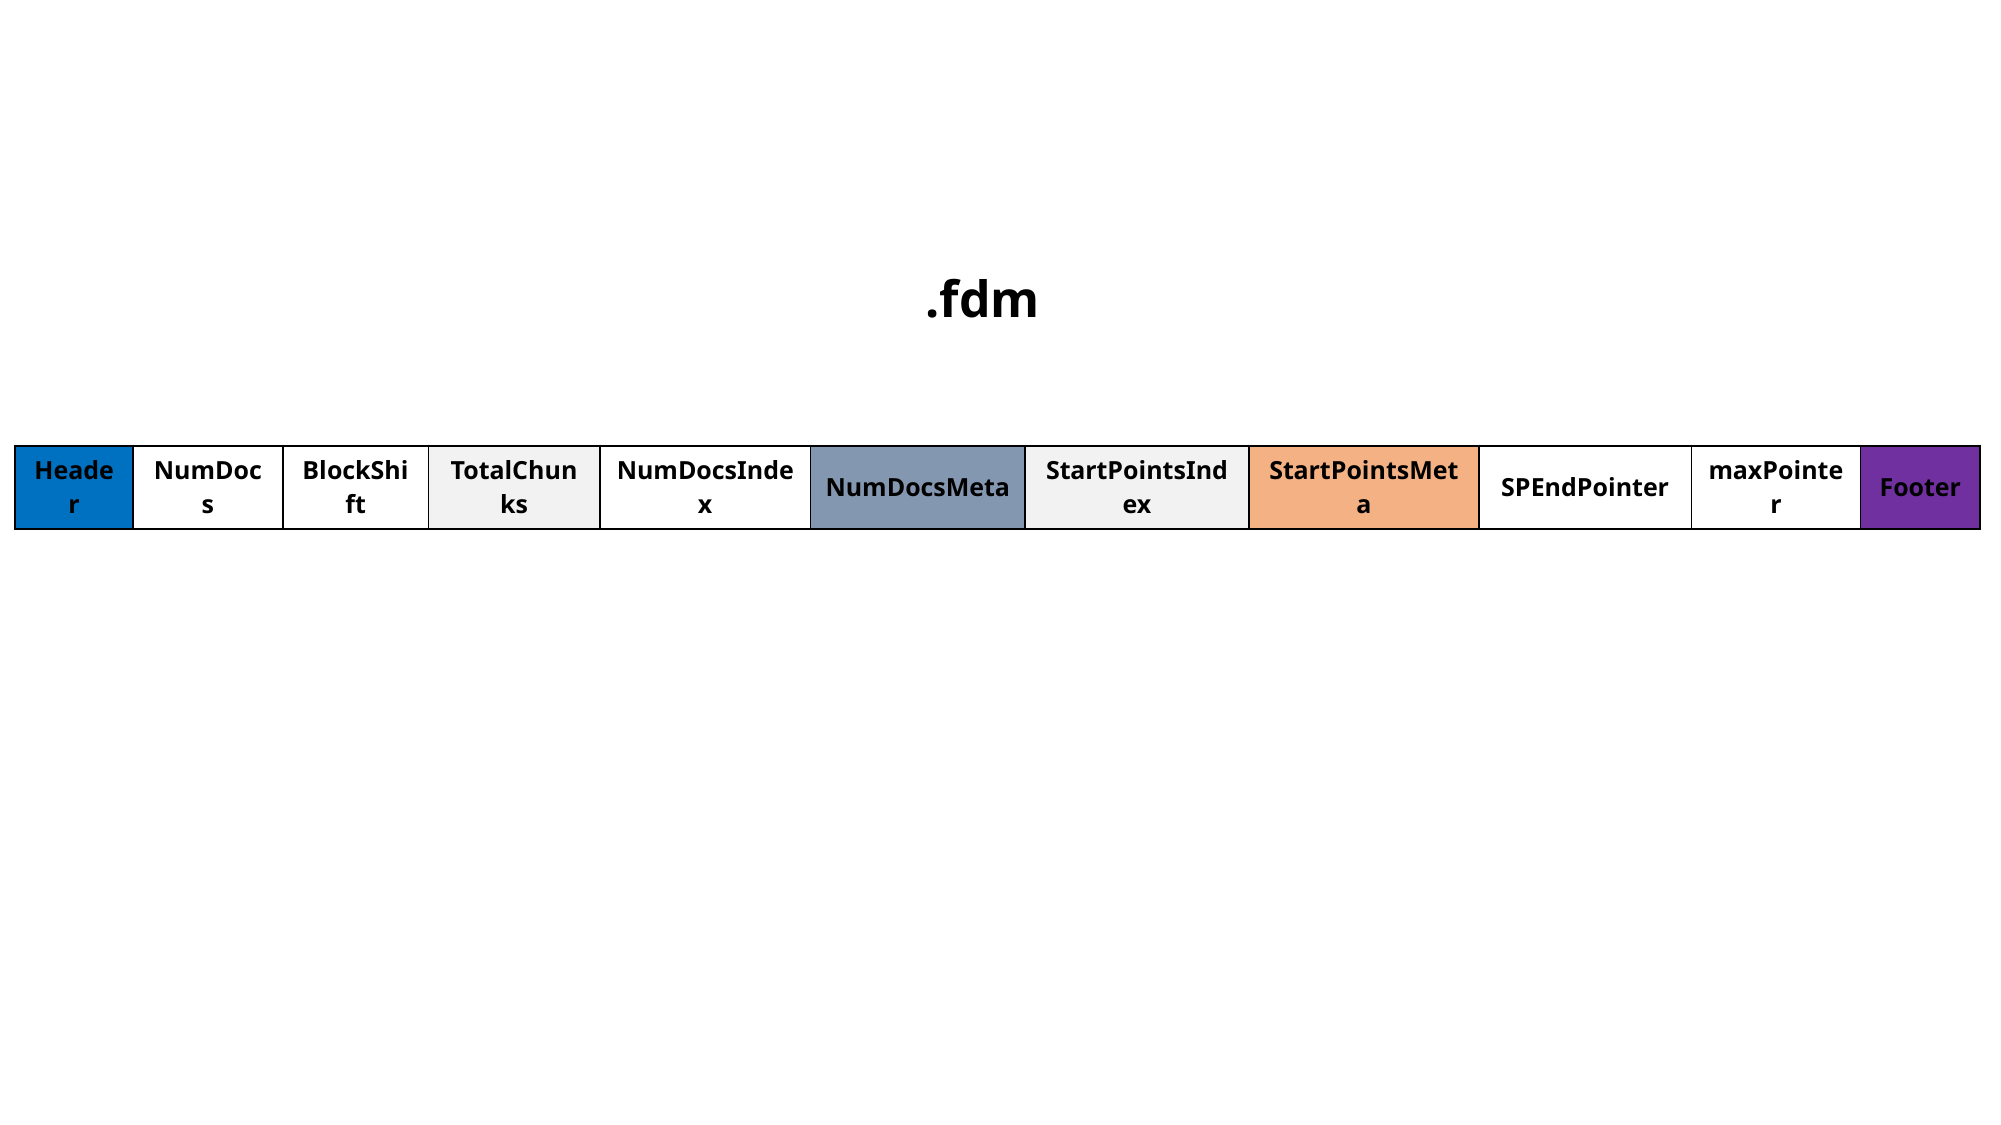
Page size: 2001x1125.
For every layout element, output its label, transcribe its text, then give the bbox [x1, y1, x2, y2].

table_header NumDocs [134, 447, 282, 528]
table_header Header [16, 447, 132, 528]
table_header SPEndPointer [1480, 447, 1691, 528]
table_header NumDocsMeta [811, 447, 1024, 528]
table_header TotalChunks [429, 447, 599, 528]
table_header BlockShift [284, 447, 428, 528]
table_header maxPointer [1692, 447, 1860, 528]
table_header StartPointsMeta [1250, 447, 1478, 528]
table_header Footer [1861, 447, 1979, 528]
text_box .fdm [911, 260, 1055, 336]
table_header StartPointsIndex [1026, 447, 1248, 528]
table_header NumDocsIndex [601, 447, 810, 528]
